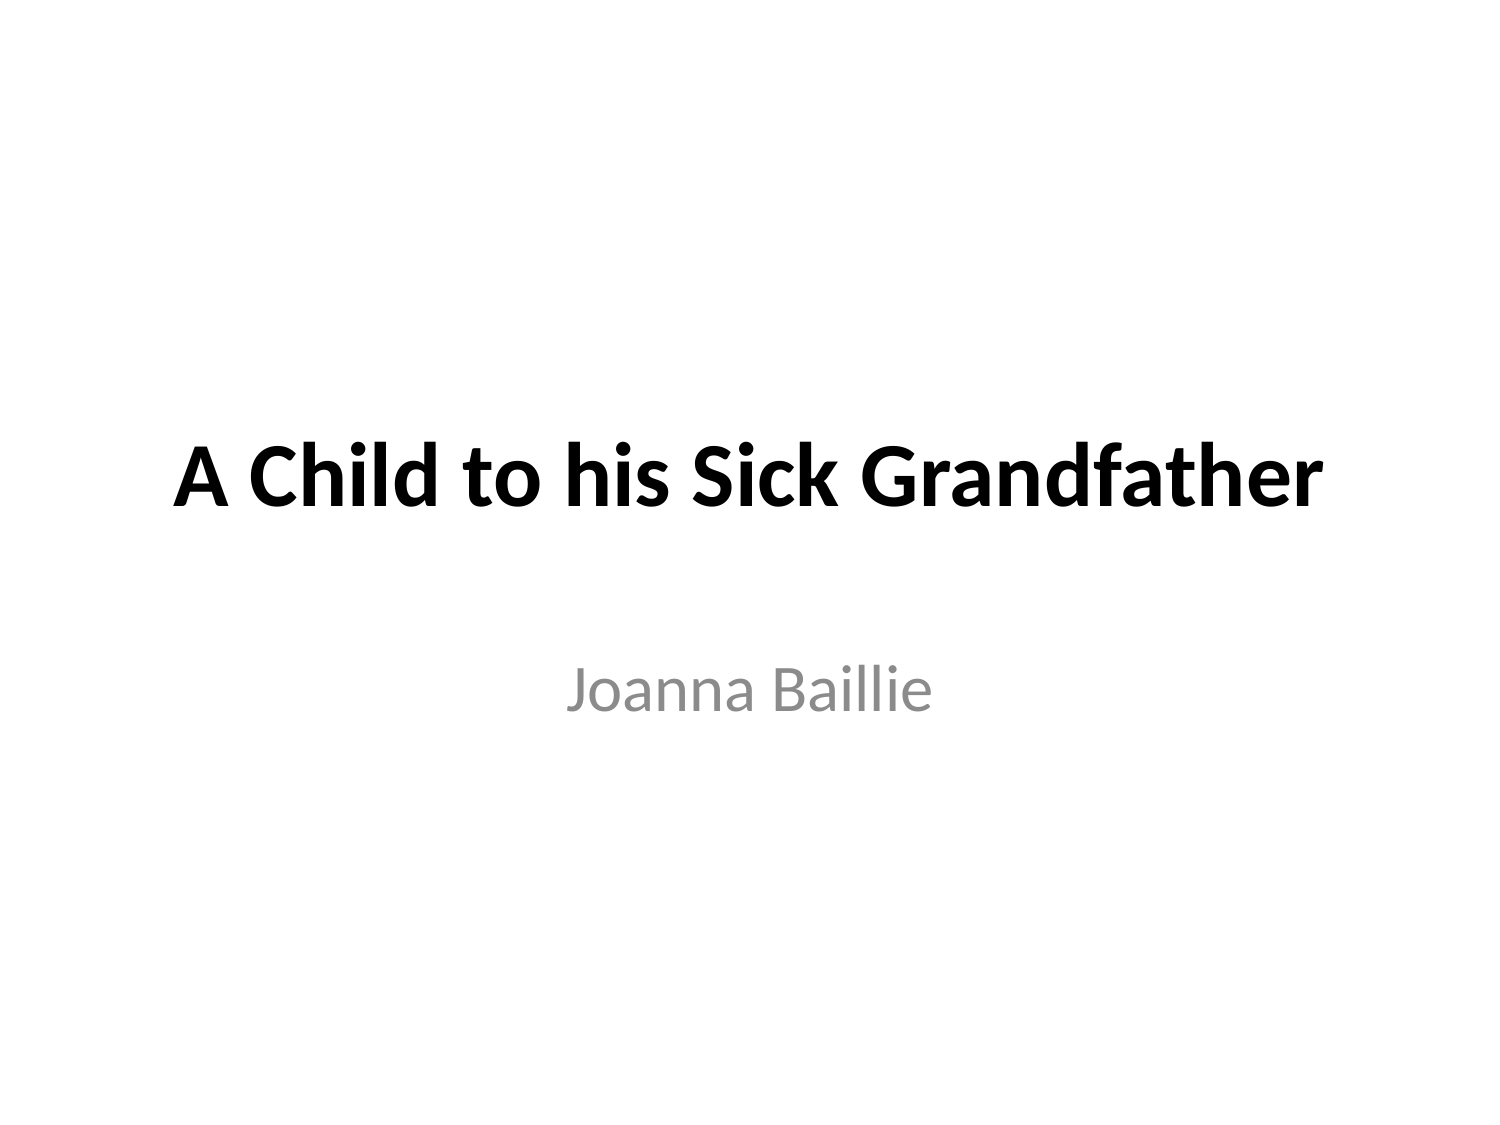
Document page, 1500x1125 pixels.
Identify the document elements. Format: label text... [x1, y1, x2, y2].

subtitle Joanna Baillie [225, 637, 1275, 925]
title A Child to his Sick Grandfather [112, 349, 1388, 591]
